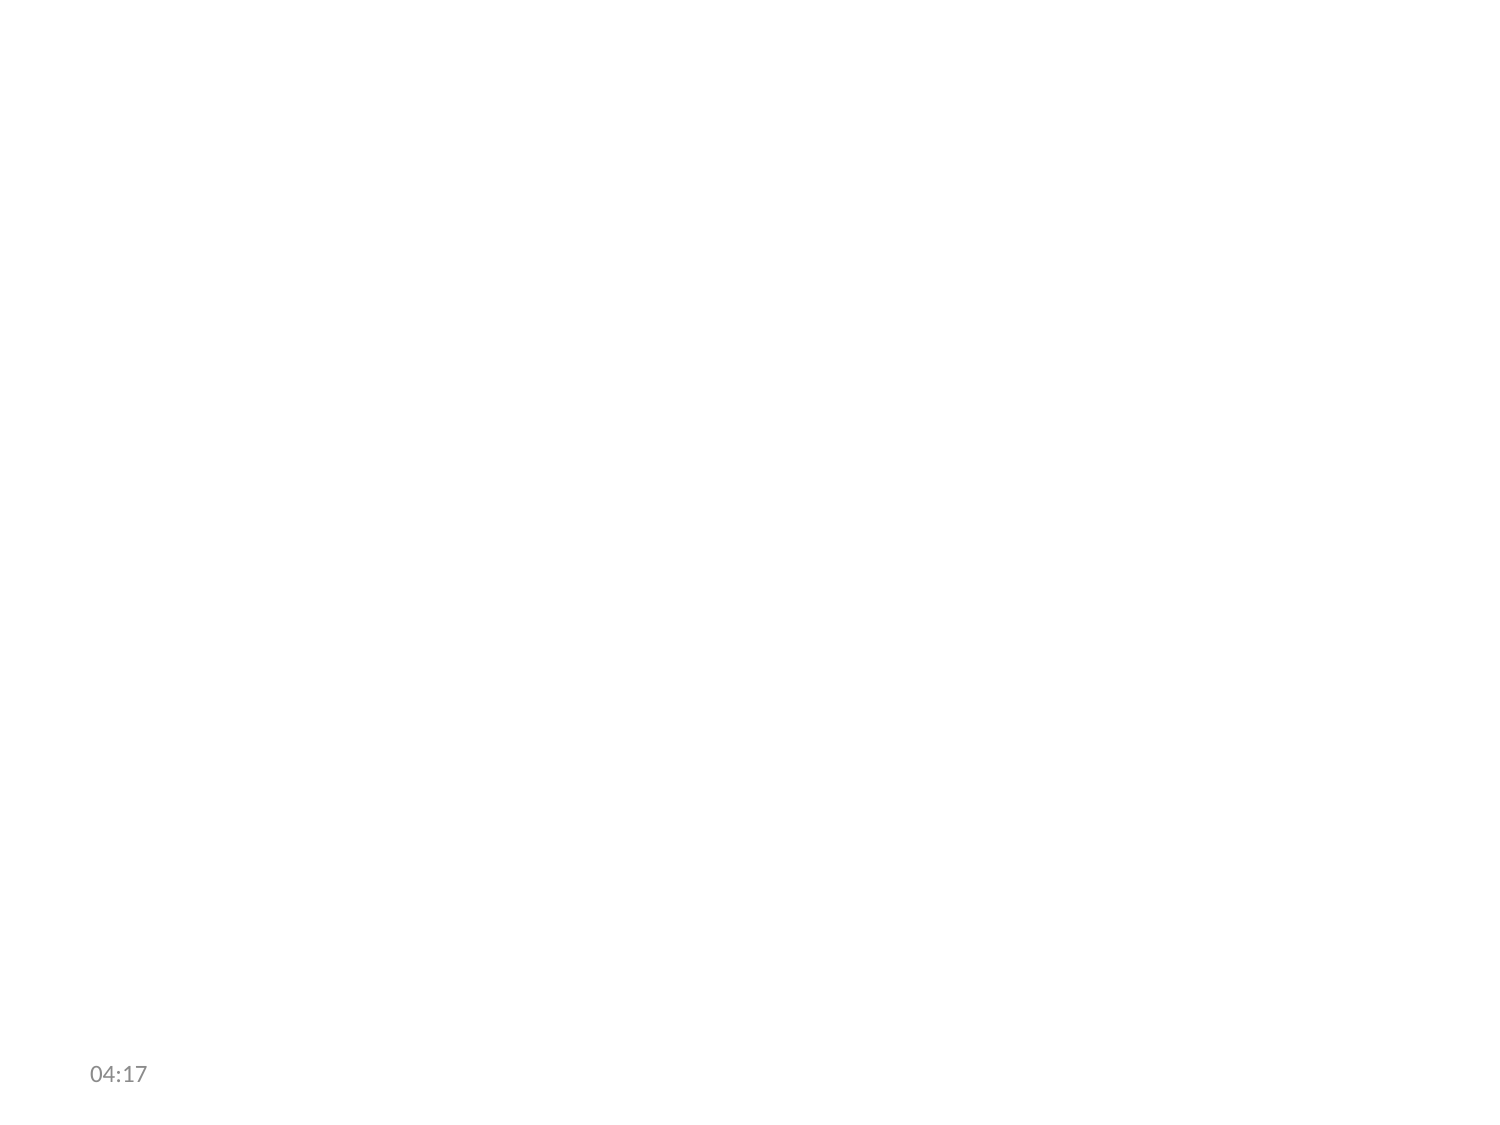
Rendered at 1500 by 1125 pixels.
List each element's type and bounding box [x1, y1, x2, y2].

slide_number [75, 1042, 425, 1103]
